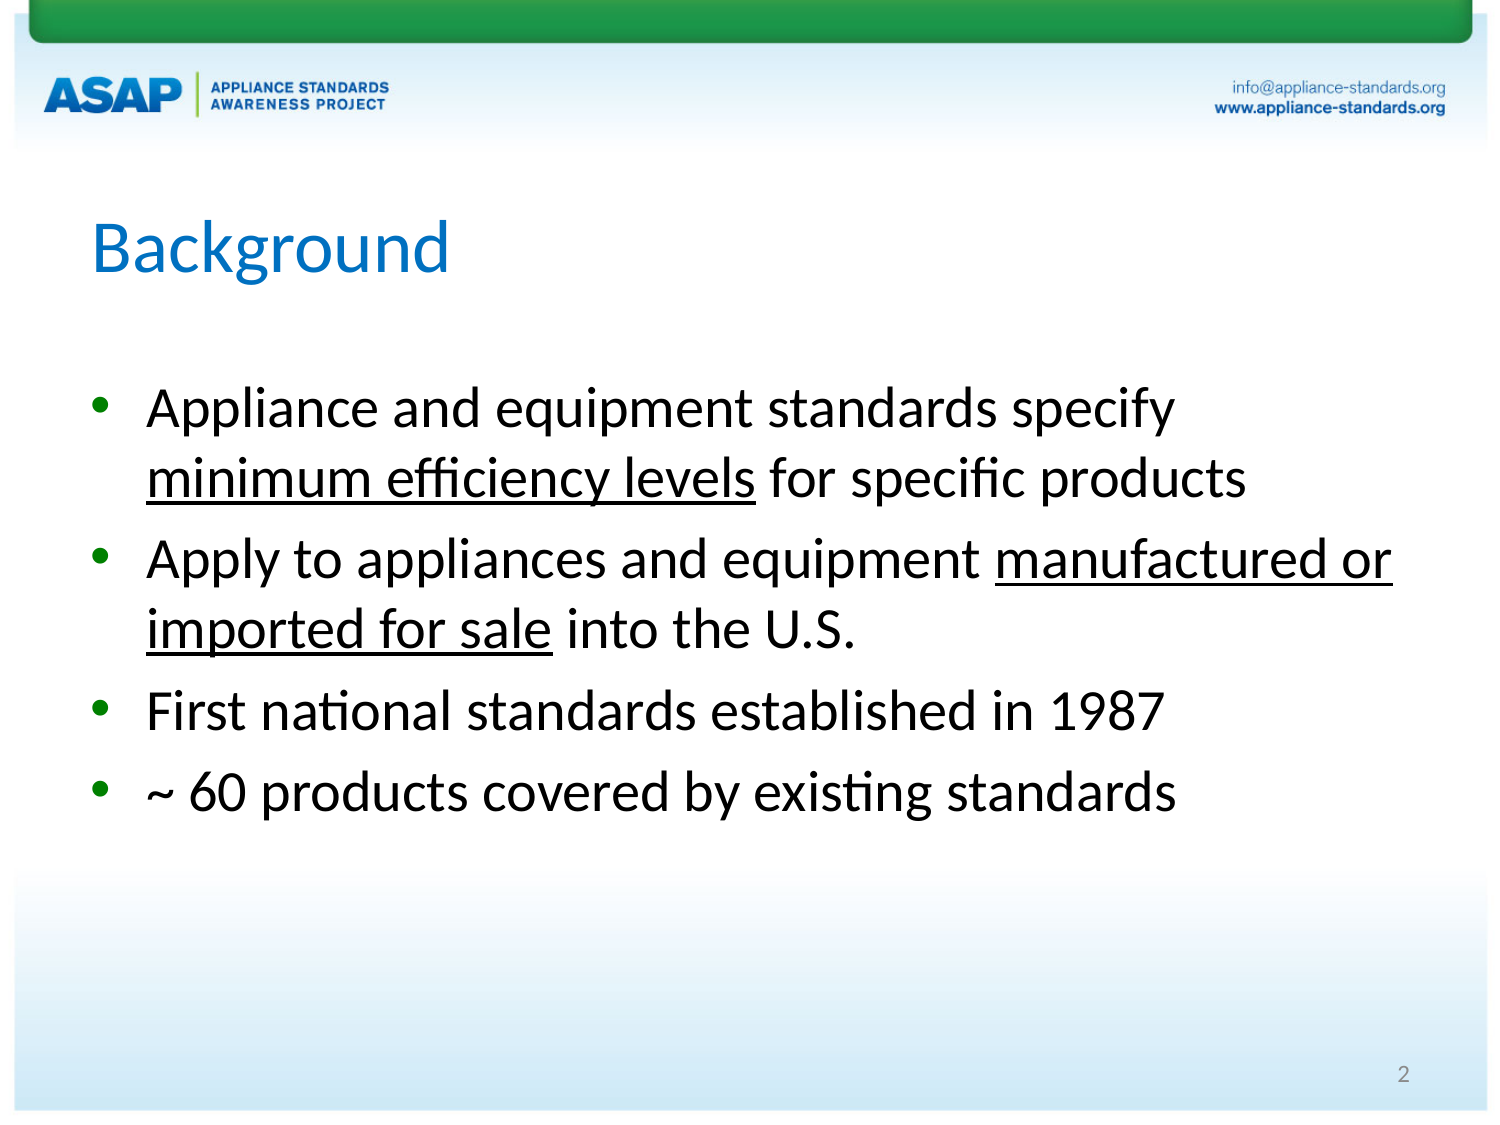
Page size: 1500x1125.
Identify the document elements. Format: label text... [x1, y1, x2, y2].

picture [0, 0, 1500, 1125]
list Appliance and equipment standards specify minimum efficiency levels for specific products Apply to appliances and equipment manufactured or imported for sale into the U.S. First national standards established in 1987 ~ 60 products covered by existing standards [75, 361, 1425, 1005]
slide_number 2 [1074, 1042, 1425, 1103]
title Background [76, 149, 1427, 337]
